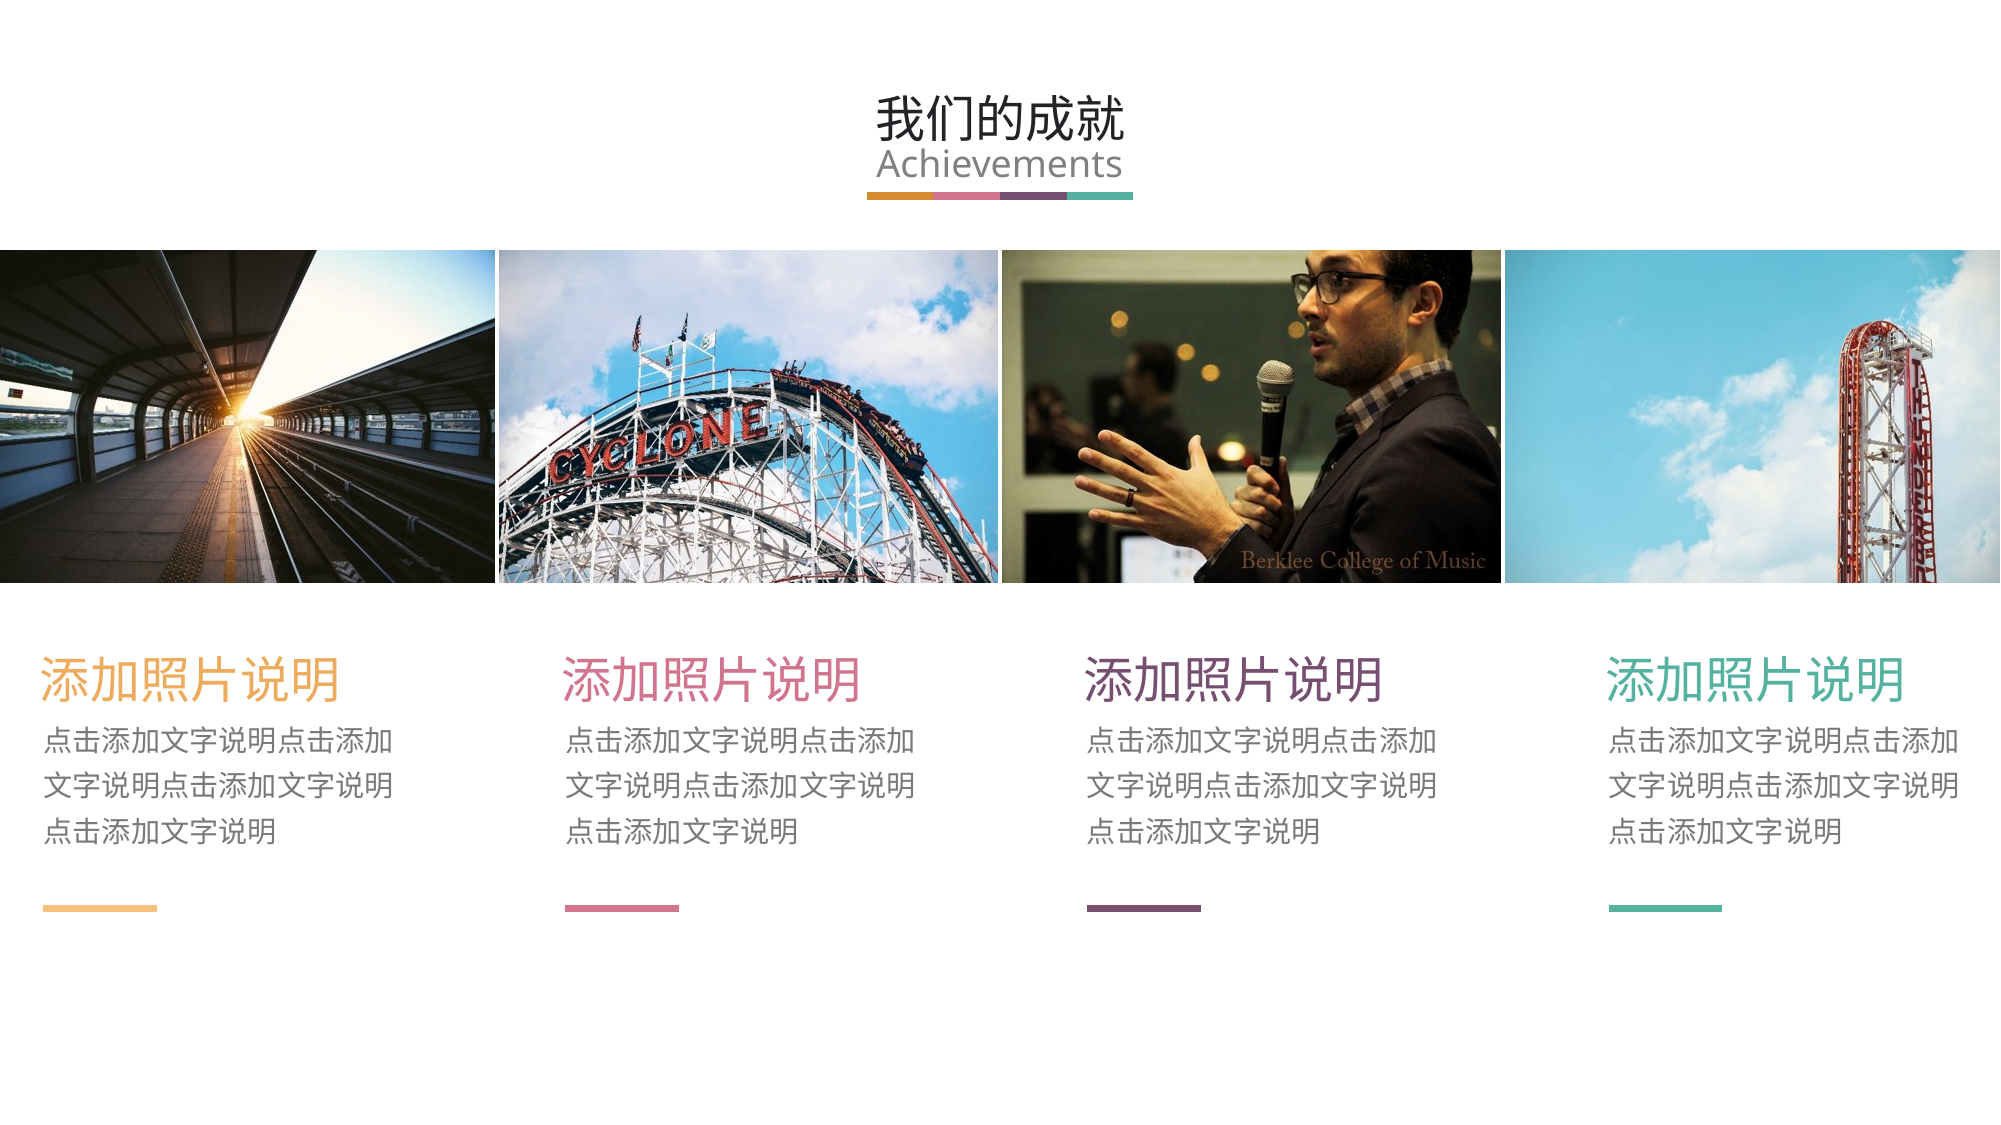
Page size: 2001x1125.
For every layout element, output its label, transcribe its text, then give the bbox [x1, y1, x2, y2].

text_box 添加照片说明 [1590, 641, 1986, 717]
text_box 我们的成就 [842, 80, 1158, 155]
picture [0, 250, 495, 583]
picture [1002, 250, 1501, 584]
picture [499, 250, 998, 584]
text_box 添加照片说明 [25, 641, 421, 717]
text_box 点击添加文字说明点击添加文字说明点击添加文字说明点击添加文字说明 [550, 704, 950, 856]
picture [1504, 250, 2000, 584]
text_box Achievements [857, 132, 1143, 193]
text_box 点击添加文字说明点击添加文字说明点击添加文字说明点击添加文字说明 [1594, 704, 1993, 856]
text_box 点击添加文字说明点击添加文字说明点击添加文字说明点击添加文字说明 [28, 704, 428, 856]
text_box 添加照片说明 [547, 641, 942, 717]
text_box 添加照片说明 [1068, 641, 1464, 717]
text_box 点击添加文字说明点击添加文字说明点击添加文字说明点击添加文字说明 [1072, 704, 1471, 856]
